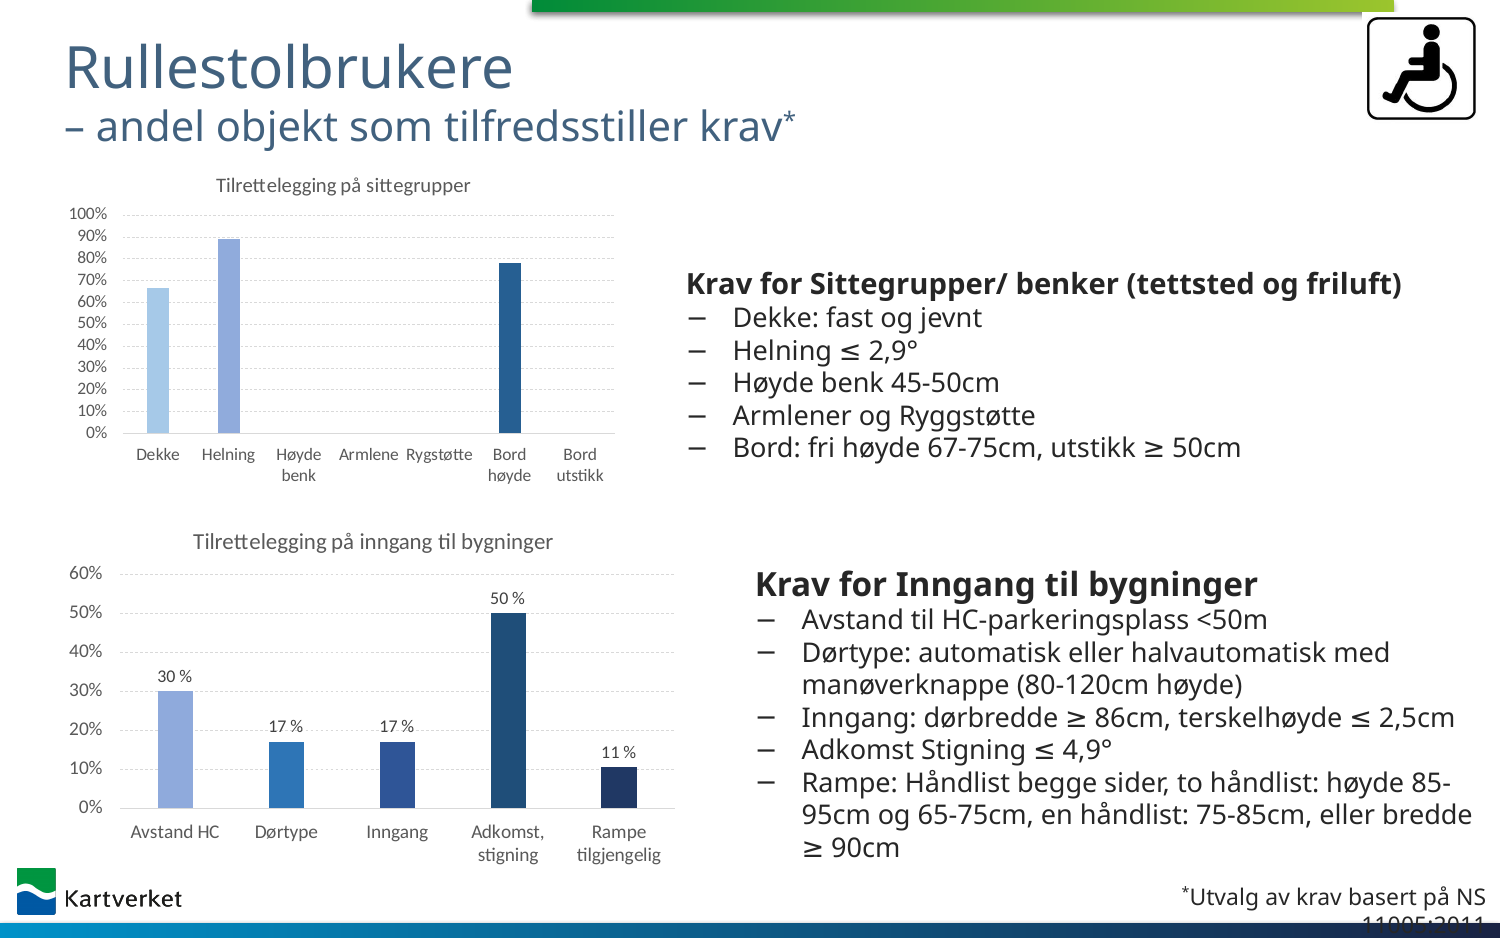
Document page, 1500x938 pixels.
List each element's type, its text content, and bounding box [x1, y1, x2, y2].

text_box Krav for Sittegrupper/ benker (tettsted og friluft) Dekke: fast og jevnt Helning ≤ 2,9° Høyde benk 45-50cm Armlener og Ryggstøtte Bord: fri høyde 67-75cm, utstikk ≥ 50cm [670, 258, 1418, 471]
picture [62, 166, 625, 492]
text_box *Utvalg av krav basert på NS 11005:2011 [1068, 873, 1500, 938]
picture [62, 520, 685, 874]
text_box Krav for Inngang til bygninger Avstand til HC-parkeringsplass <50m Dørtype: automatisk eller halvautomatisk med manøverknappe (80-120cm høyde) Inngang: dørbredde ≥ 86cm, terskelhøyde ≤ 2,5cm Adkomst Stigning ≤ 4,9° Rampe: Håndlist begge sider, to håndlist: høyde 85-95cm og 65-75cm, en håndlist: 75-85cm, eller bredde ≥ 90cm [740, 555, 1491, 870]
text_box Rullestolbrukere – andel objekt som tilfredsstiller krav* [49, 25, 1431, 158]
picture [1362, 12, 1481, 126]
